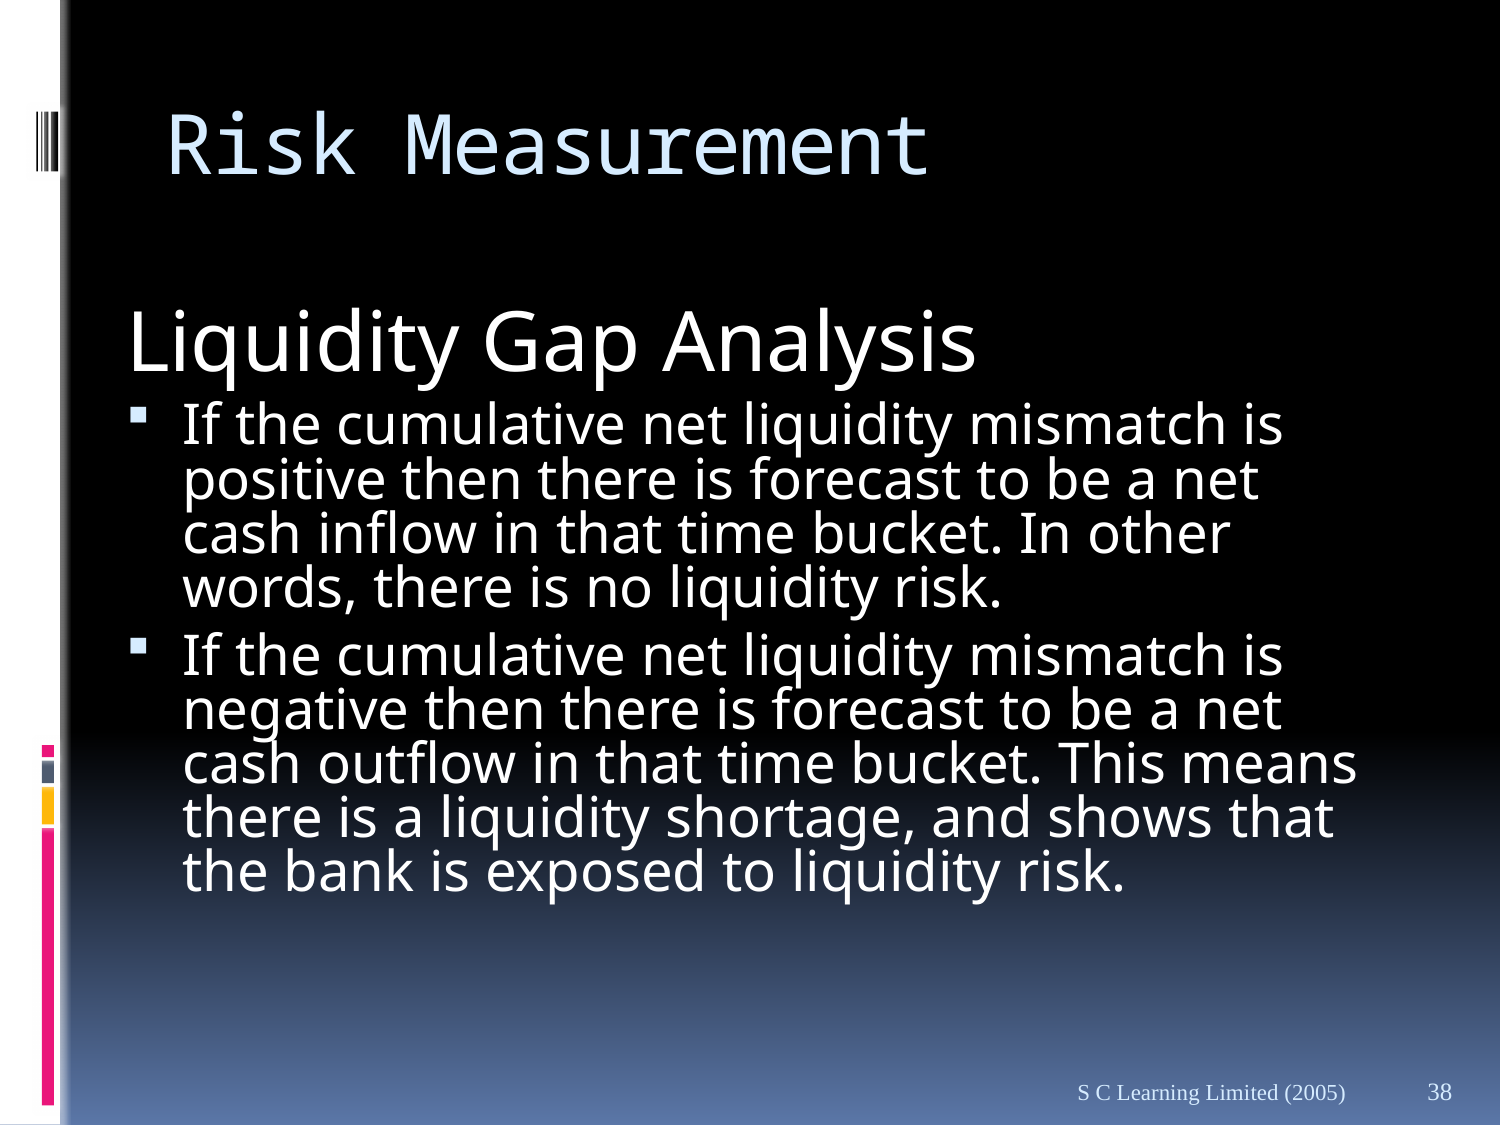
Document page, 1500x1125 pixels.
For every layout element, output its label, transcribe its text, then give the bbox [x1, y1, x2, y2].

slide_number S C Learning Limited (2005) [1062, 1052, 1412, 1113]
title Risk Measurement [150, 83, 1425, 234]
slide_number 38 [1412, 1052, 1488, 1113]
list Liquidity Gap Analysis If the cumulative net liquidity mismatch is positive then there is forecast to be a net cash inflow in that time bucket. In other words, there is no liquidity risk. If the cumulative net liquidity mismatch is negative then there is forecast to be a net cash outflow in that time bucket. This means there is a liquidity shortage, and shows that the bank is exposed to liquidity risk. [99, 299, 1375, 942]
